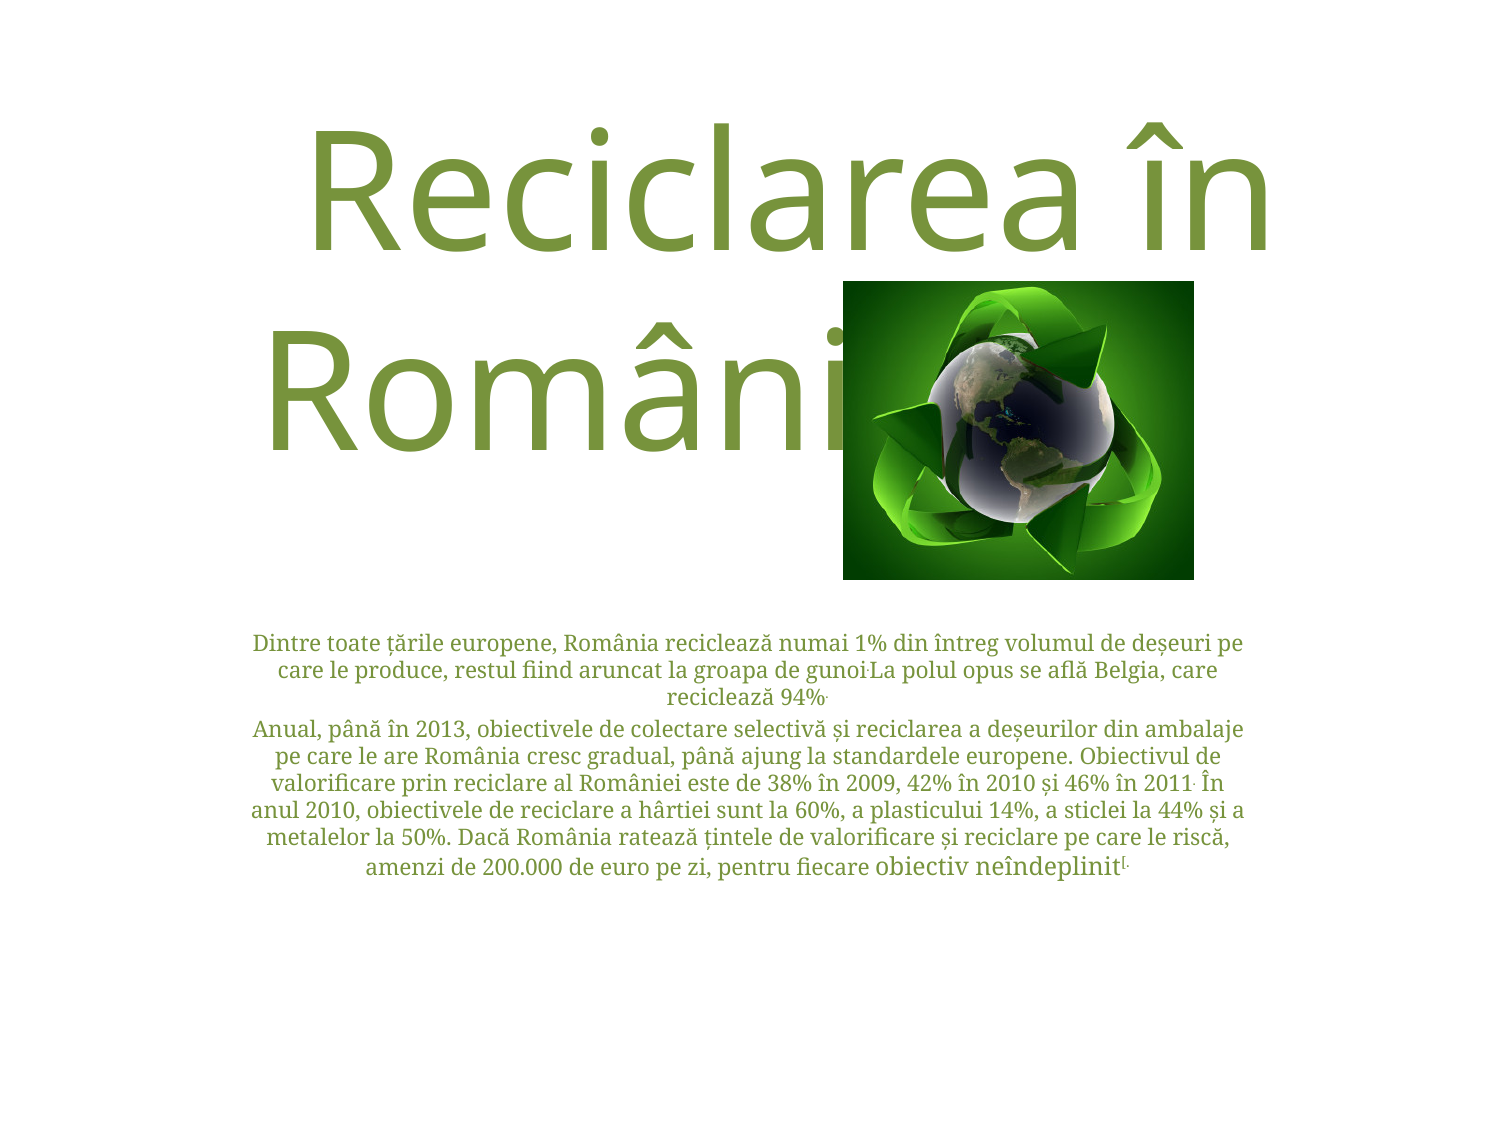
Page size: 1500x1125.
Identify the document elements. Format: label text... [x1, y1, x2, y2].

title Reciclarea în România [112, 0, 1388, 591]
picture [843, 280, 1194, 580]
subtitle Dintre toate țările europene, România reciclează numai 1% din întreg volumul de deșeuri pe care le produce, restul fiind aruncat la groapa de gunoi.La polul opus se află Belgia, care reciclează 94%. Anual, până în 2013, obiectivele de colectare selectivă și reciclarea a deșeurilor din ambalaje pe care le are România cresc gradual, până ajung la standardele europene. Obiectivul de valorificare prin reciclare al României este de 38% în 2009, 42% în 2010 și 46% în 2011. În anul 2010, obiectivele de reciclare a hârtiei sunt la 60%, a plasticului 14%, a sticlei la 44% și a metalelor la 50%. Dacă România ratează țintele de valorificare și reciclare pe care le riscă, amenzi de 200.000 de euro pe zi, pentru fiecare obiectiv neîndeplinit[. [222, 621, 1273, 909]
